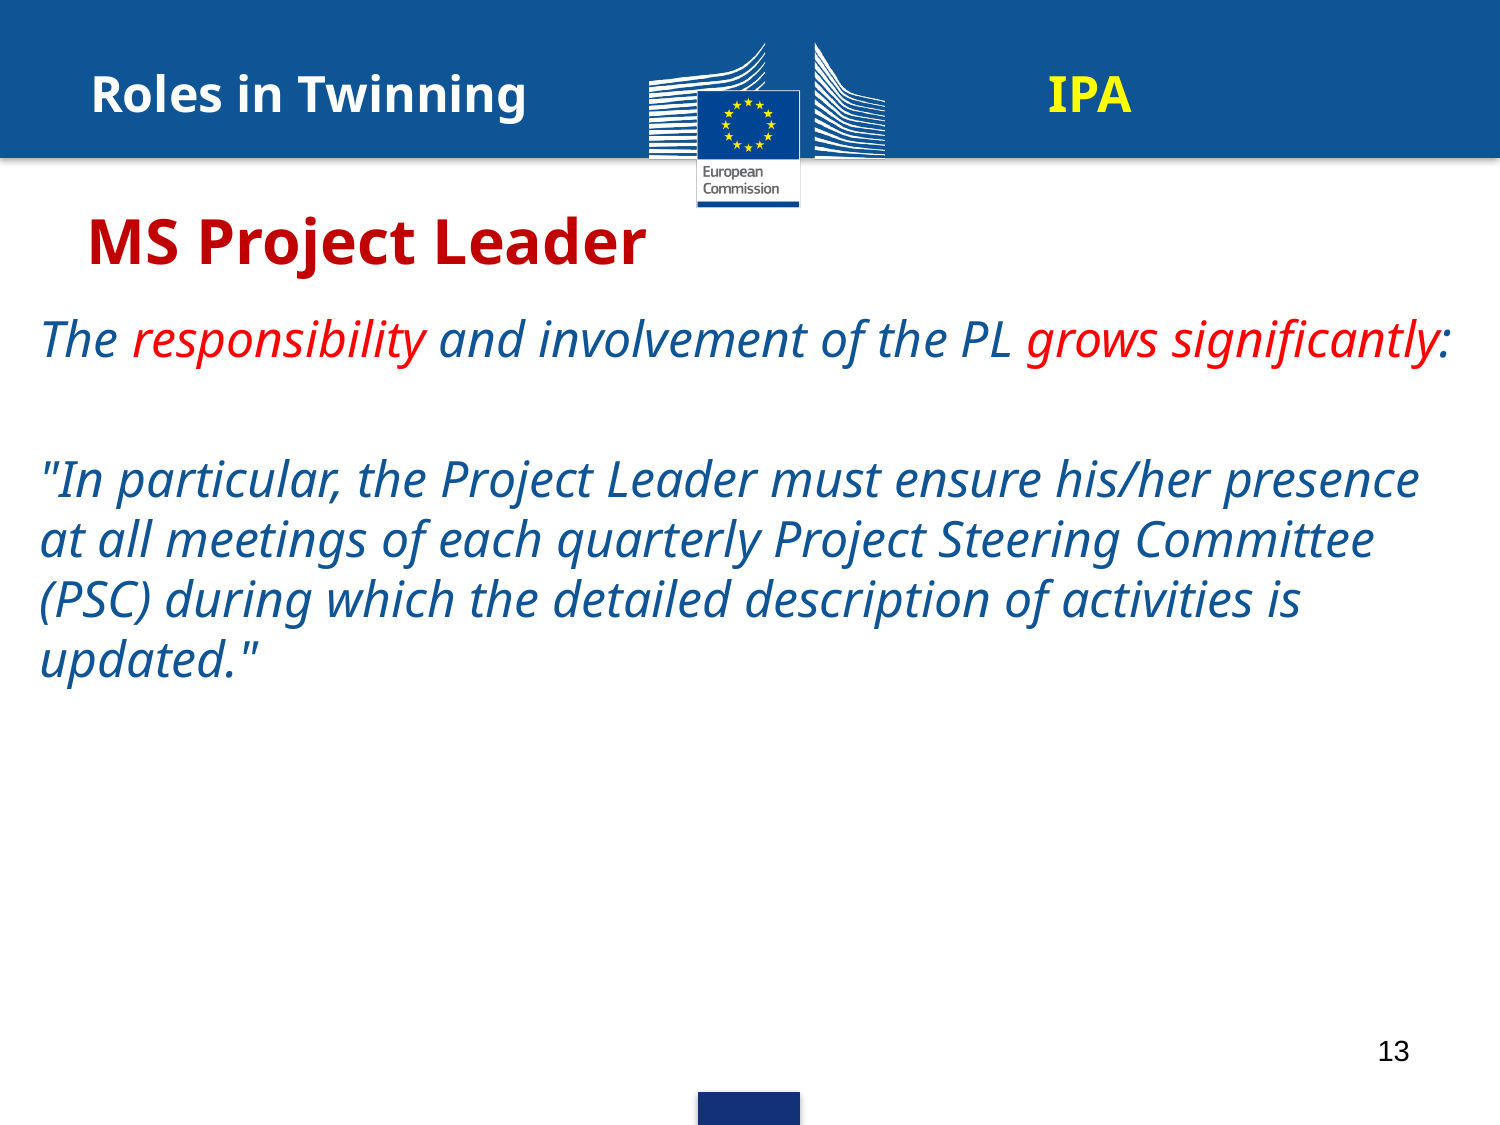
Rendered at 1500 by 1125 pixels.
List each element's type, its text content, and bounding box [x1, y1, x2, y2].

list The responsibility and involvement of the PL grows significantly: "In particular, the Project Leader must ensure his/her presence at all meetings of each quarterly Project Steering Committee (PSC) during which the detailed description of activities is updated." [24, 299, 1470, 1066]
title MS Project Leader [12, 162, 1363, 317]
text_box Roles in Twinning IPA [74, 0, 1425, 185]
slide_number 13 [1074, 1024, 1425, 1103]
